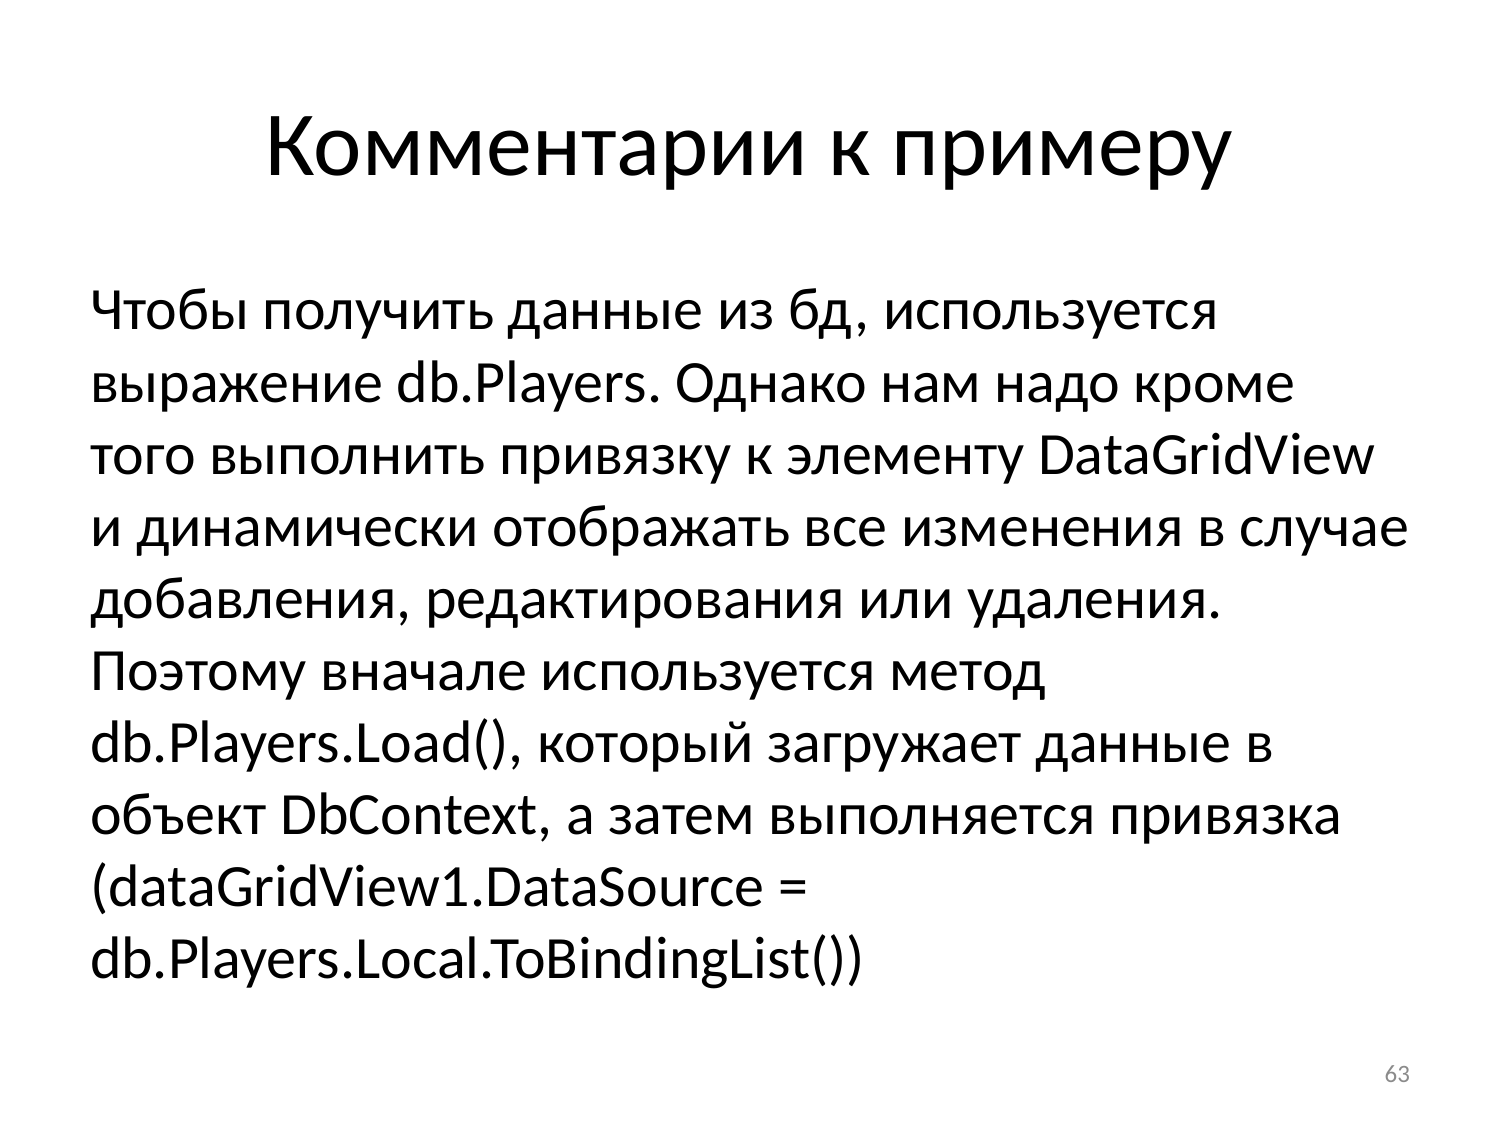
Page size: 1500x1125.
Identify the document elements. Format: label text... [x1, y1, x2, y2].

slide_number 63 [1074, 1042, 1425, 1103]
title Комментарии к примеру [75, 45, 1425, 233]
list Чтобы получить данные из бд, используется выражение db.Players. Однако нам надо кроме того выполнить привязку к элементу DataGridView и динамически отображать все изменения в случае добавления, редактирования или удаления. Поэтому вначале используется метод db.Players.Load(), который загружает данные в объект DbContext, а затем выполняется привязка (dataGridView1.DataSource = db.Players.Local.ToBindingList()) [75, 262, 1425, 1005]
